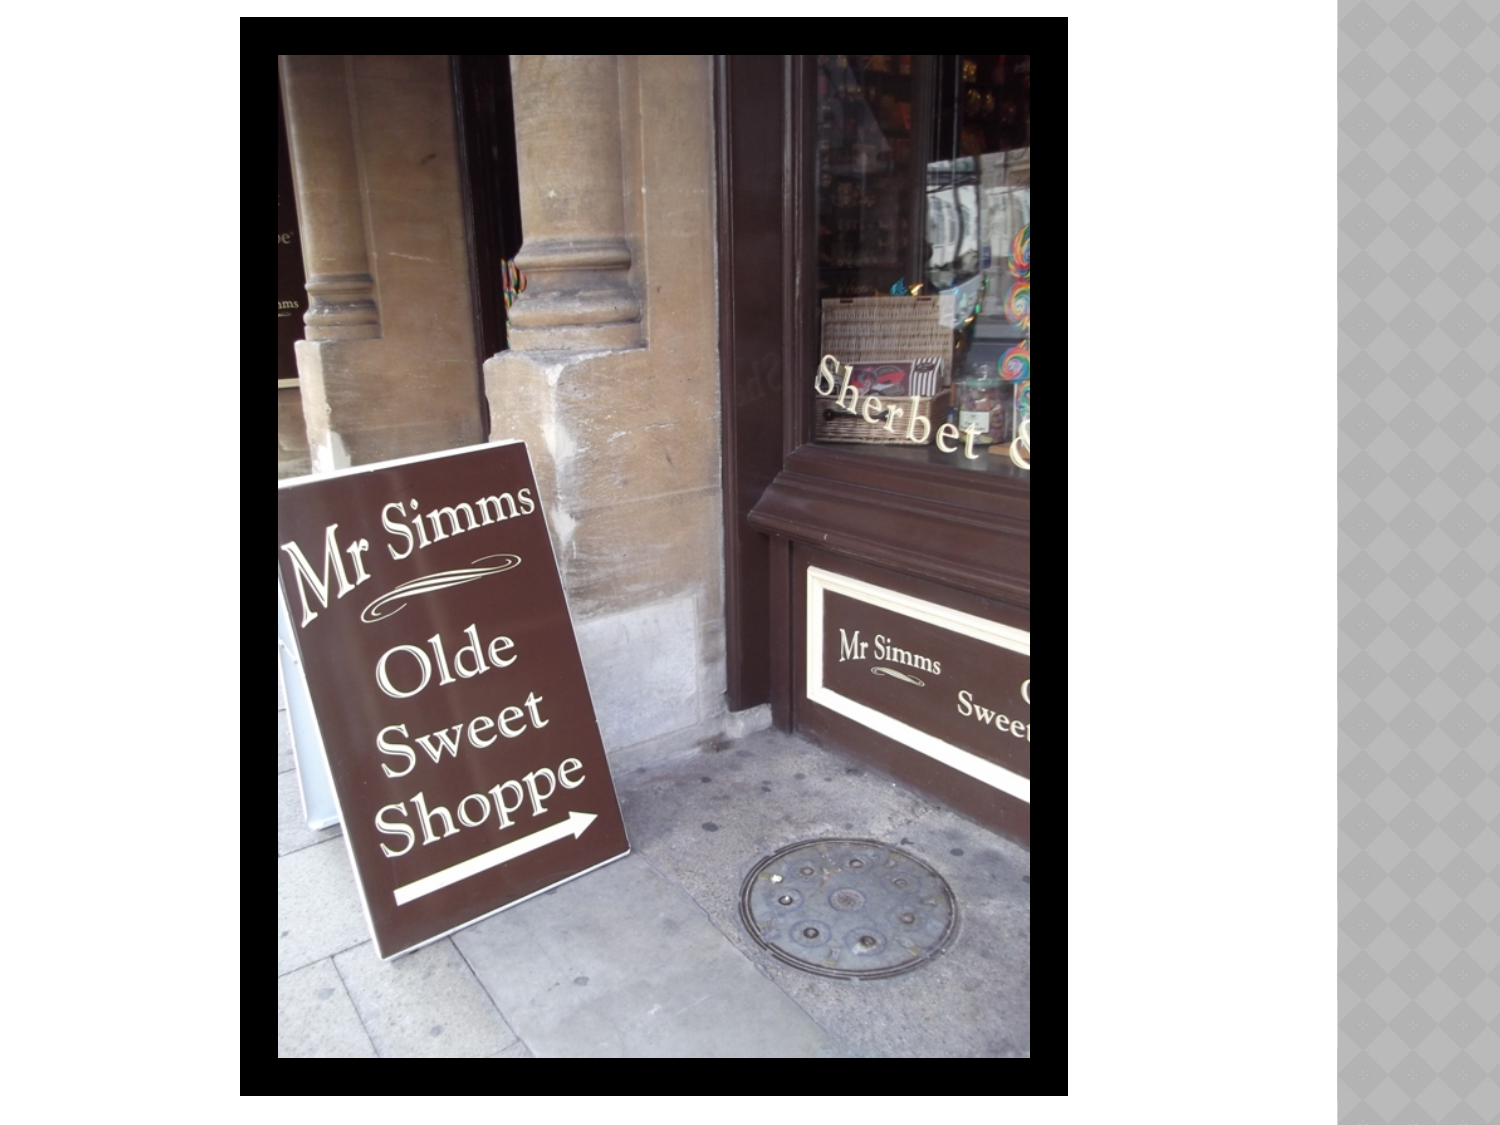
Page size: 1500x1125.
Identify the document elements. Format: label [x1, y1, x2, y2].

picture [276, 54, 1031, 1059]
